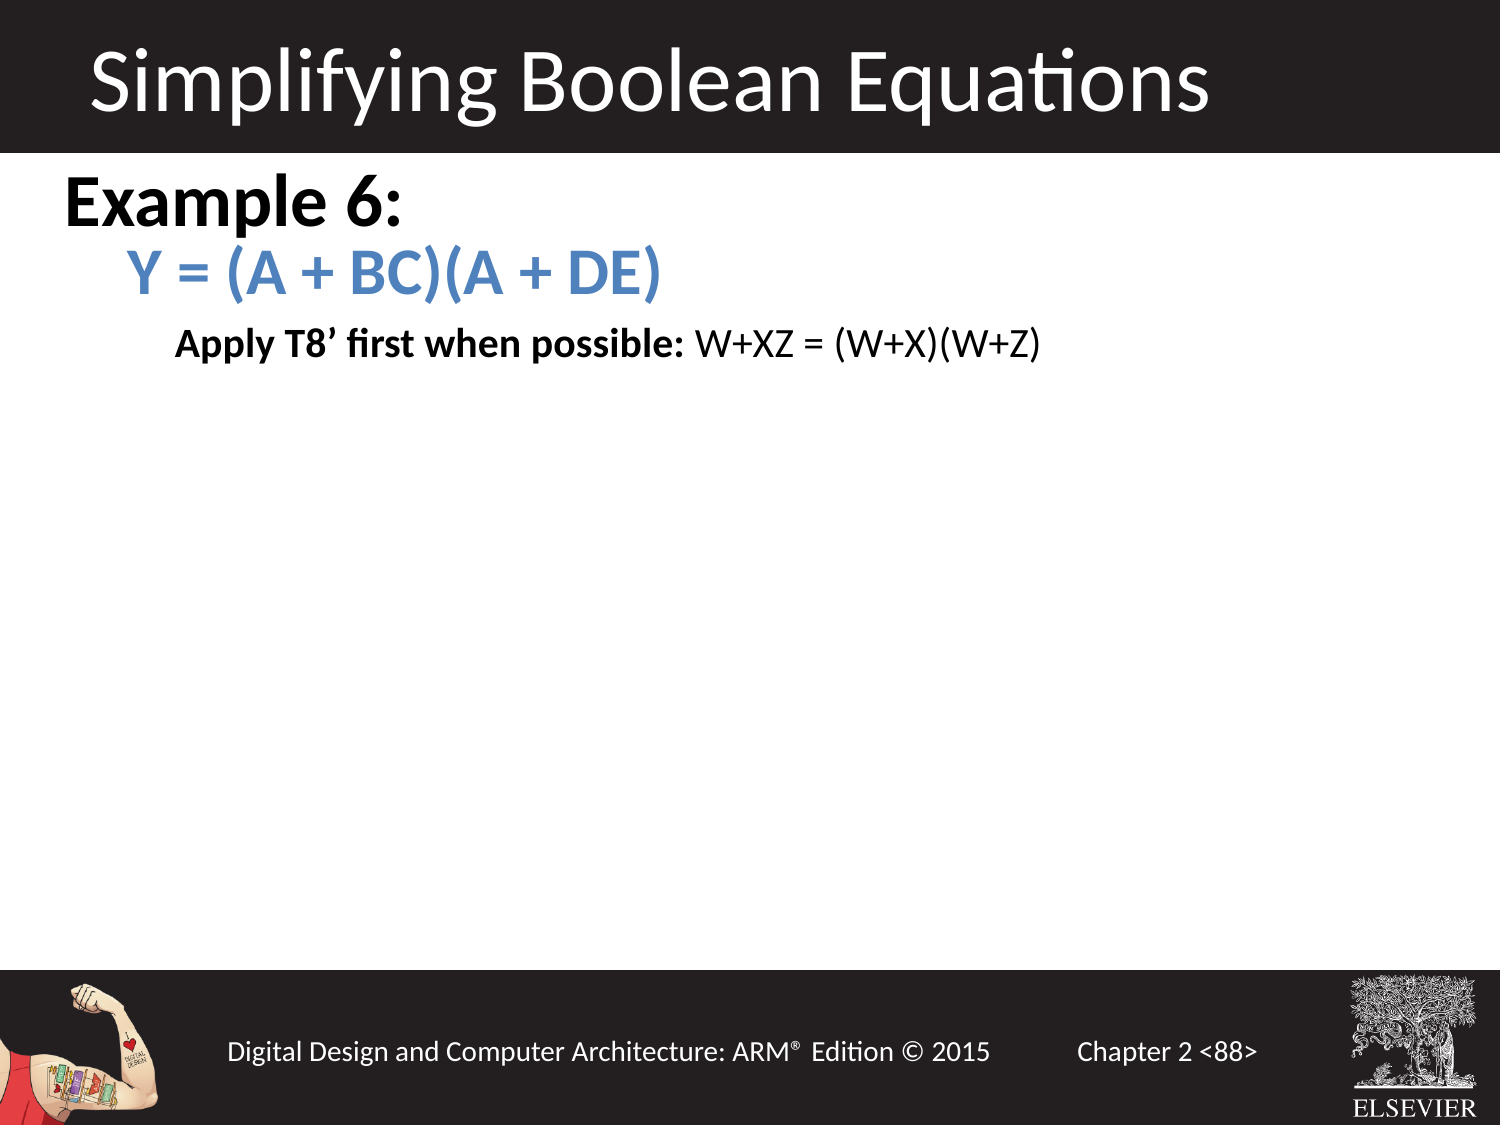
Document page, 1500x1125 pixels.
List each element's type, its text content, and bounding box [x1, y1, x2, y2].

picture [0, 979, 163, 1125]
text_box Simplifying Boolean Equations [75, 12, 1375, 138]
list Y = (A + BC)(A + DE) Apply T8’ first when possible: W+XZ = (W+X)(W+Z) [112, 220, 1463, 963]
text_box Example 6: [50, 143, 625, 249]
picture [1350, 974, 1477, 1117]
